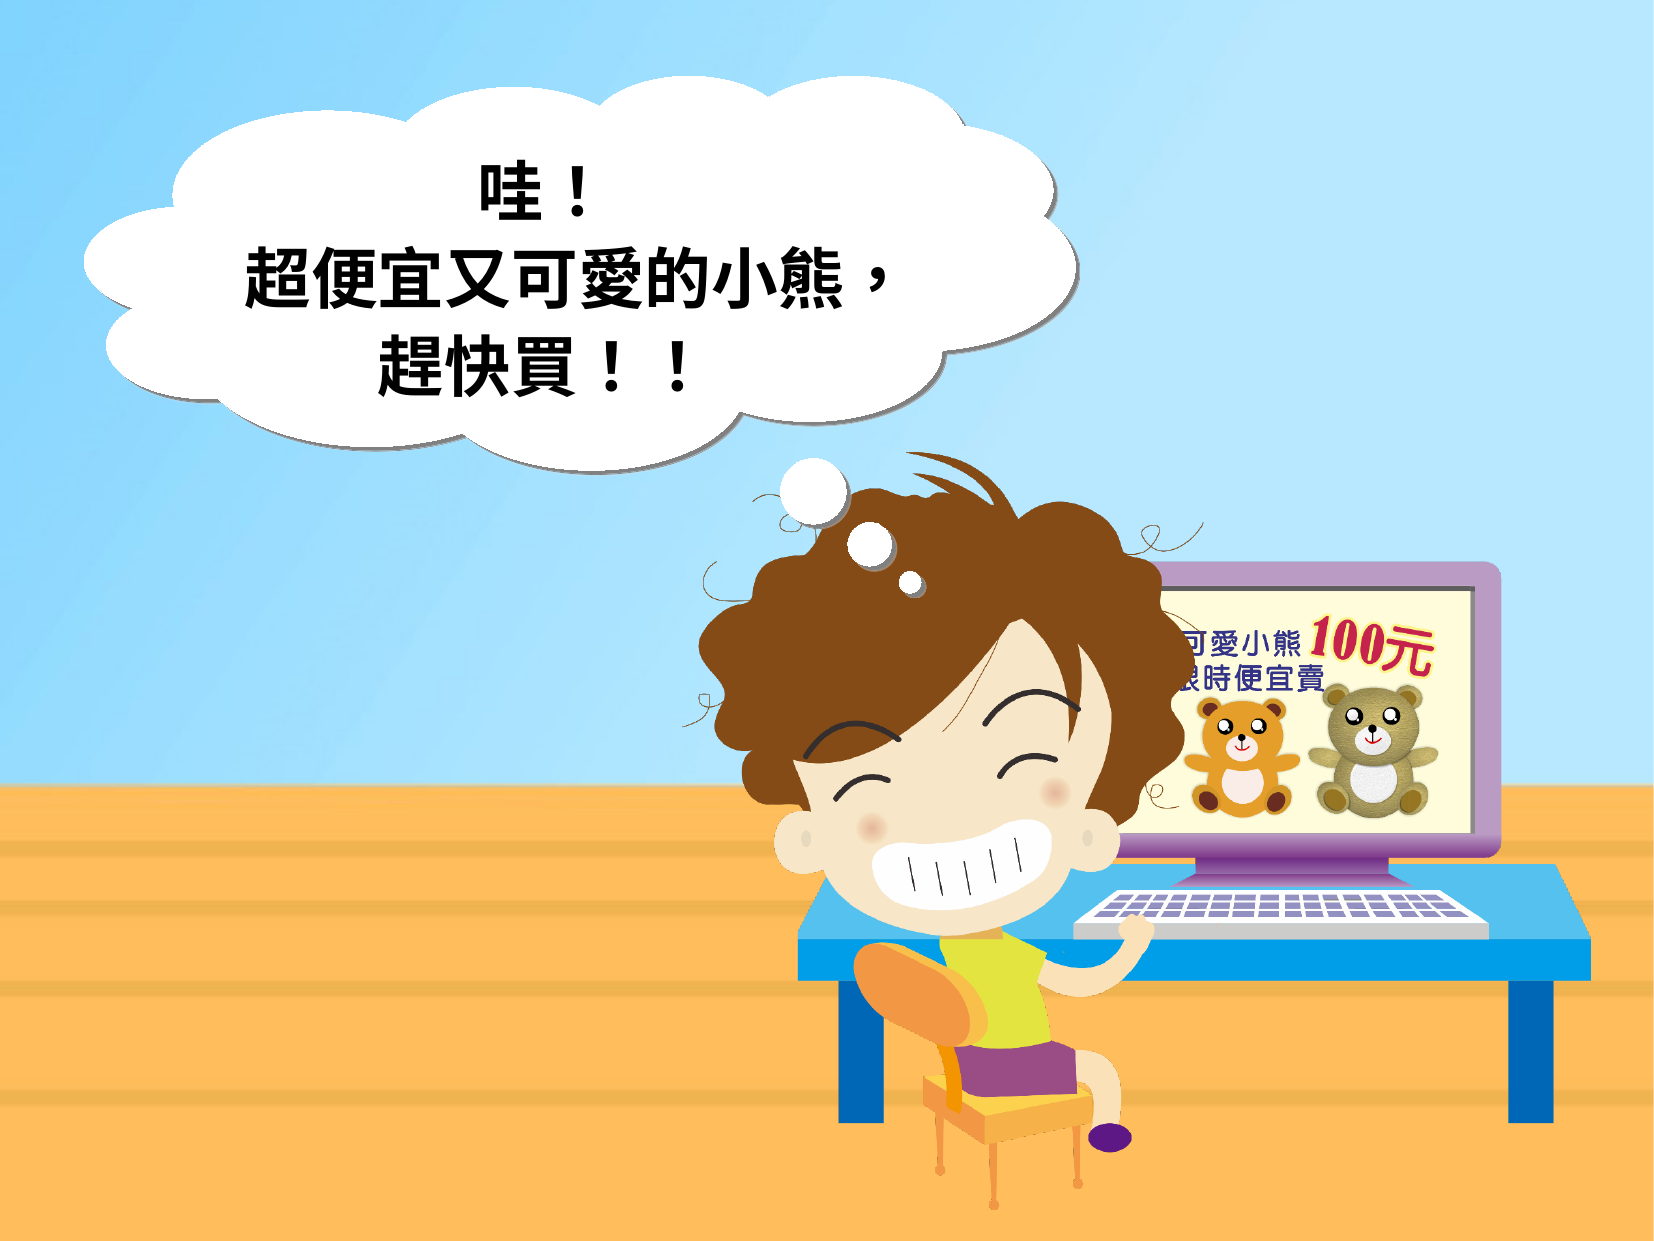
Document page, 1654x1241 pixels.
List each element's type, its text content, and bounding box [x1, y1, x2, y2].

picture [0, 0, 1654, 1241]
text_box 哇！ 超便宜又可愛的小熊， 趕快買！！ [84, 76, 1076, 471]
